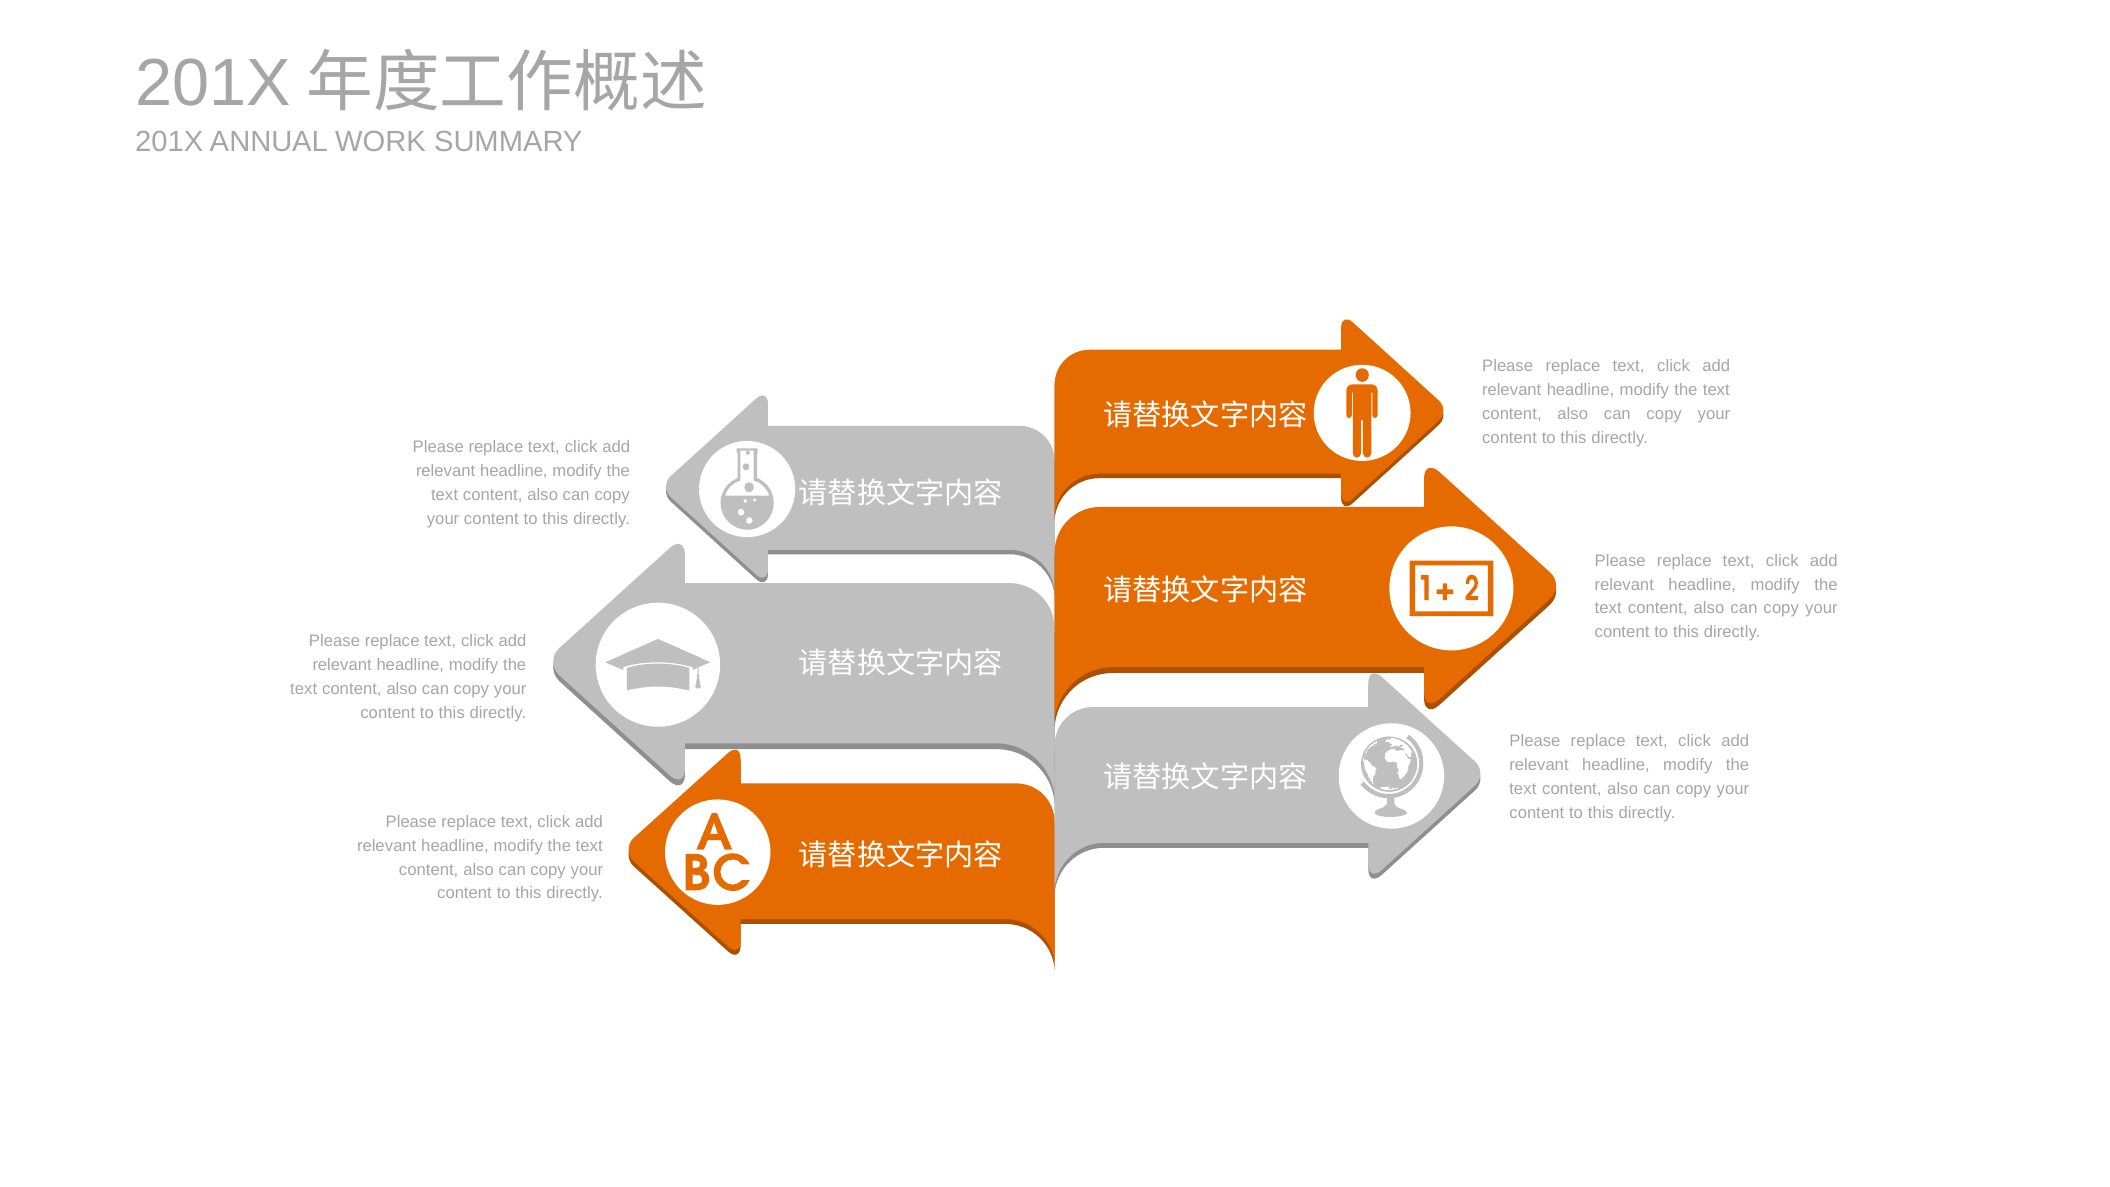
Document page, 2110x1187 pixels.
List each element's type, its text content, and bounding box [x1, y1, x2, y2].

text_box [1054, 316, 1446, 464]
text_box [664, 799, 771, 905]
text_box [1054, 728, 1483, 894]
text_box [595, 602, 721, 727]
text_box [1338, 723, 1445, 829]
text_box 201X年度工作概述 [135, 38, 783, 119]
text_box Please replace text, click add relevant headline, modify the text content, also can copy your content to this directly. [1488, 715, 1771, 833]
text_box Please replace text, click add relevant headline, modify the text content, also can copy your content to this directly. [319, 796, 625, 913]
text_box 201X ANNUAL WORK SUMMARY [135, 122, 596, 158]
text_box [551, 540, 1054, 804]
text_box Please replace text, click add relevant headline, modify the text content, also can copy your content to this directly. [261, 615, 548, 733]
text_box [1313, 364, 1411, 461]
text_box Please replace text, click add relevant headline, modify the text content, also can copy your content to this directly. [373, 421, 652, 539]
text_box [664, 392, 1054, 540]
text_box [699, 440, 796, 538]
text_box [1389, 526, 1514, 651]
text_box Please replace text, click add relevant headline, modify the text content, also can copy your content to this directly. [1573, 535, 1859, 652]
text_box Please replace text, click add relevant headline, modify the text content, also can copy your content to this directly. [1461, 340, 1752, 458]
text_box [1054, 464, 1559, 728]
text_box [626, 804, 1055, 970]
